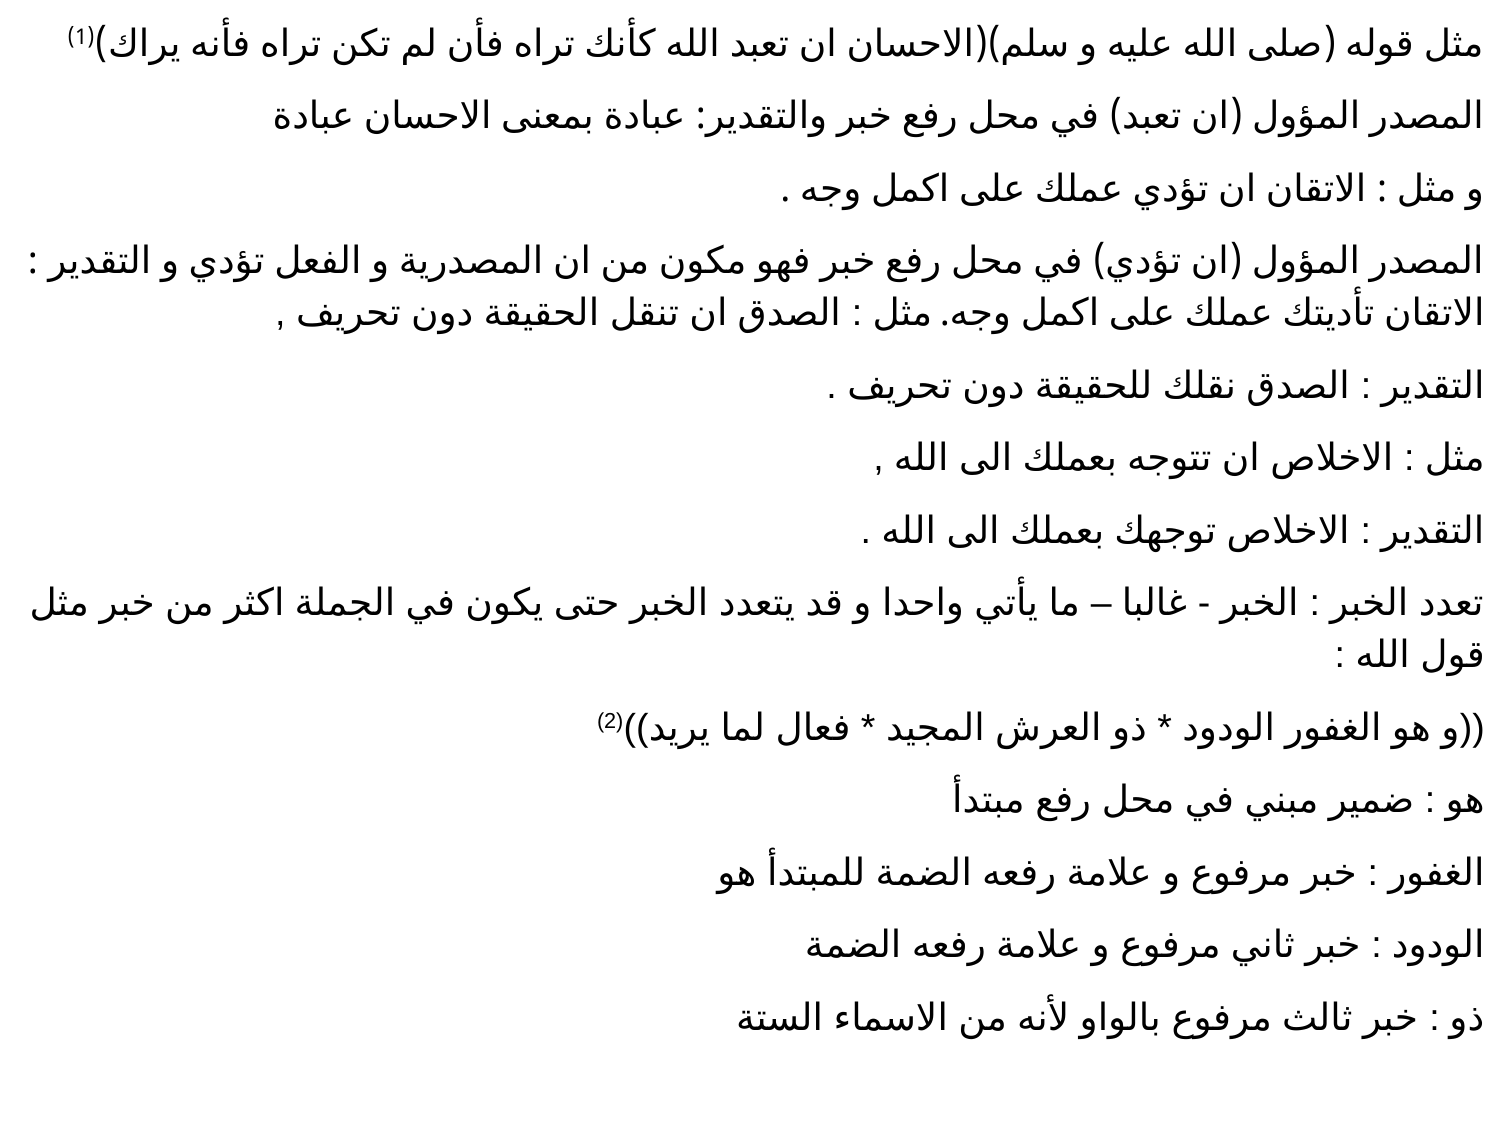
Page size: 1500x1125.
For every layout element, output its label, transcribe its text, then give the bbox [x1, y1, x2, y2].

text_box مثل قوله (صلى الله عليه و سلم)(الاحسان ان تعبد الله كأنك تراه فأن لم تكن تراه فأنه يراك)(1) المصدر المؤول (ان تعبد) في محل رفع خبر والتقدير: عبادة بمعنى الاحسان عبادة و مثل : الاتقان ان تؤدي عملك على اكمل وجه . المصدر المؤول (ان تؤدي) في محل رفع خبر فهو مكون من ان المصدرية و الفعل تؤدي و التقدير : الاتقان تأديتك عملك على اكمل وجه. مثل : الصدق ان تنقل الحقيقة دون تحريف , التقدير : الصدق نقلك للحقيقة دون تحريف . مثل : الاخلاص ان تتوجه بعملك الى الله , التقدير : الاخلاص توجهك بعملك الى الله . تعدد الخبر : الخبر - غالبا – ما يأتي واحدا و قد يتعدد الخبر حتى يكون في الجملة اكثر من خبر مثل قول الله : ((و هو الغفور الودود * ذو العرش المجيد * فعال لما يريد))(2) هو : ضمير مبني في محل رفع مبتدأ الغفور : خبر مرفوع و علامة رفعه الضمة للمبتدأ هو الودود : خبر ثاني مرفوع و علامة رفعه الضمة ذو : خبر ثالث مرفوع بالواو لأنه من الاسماء الستة [0, 4, 1500, 1046]
